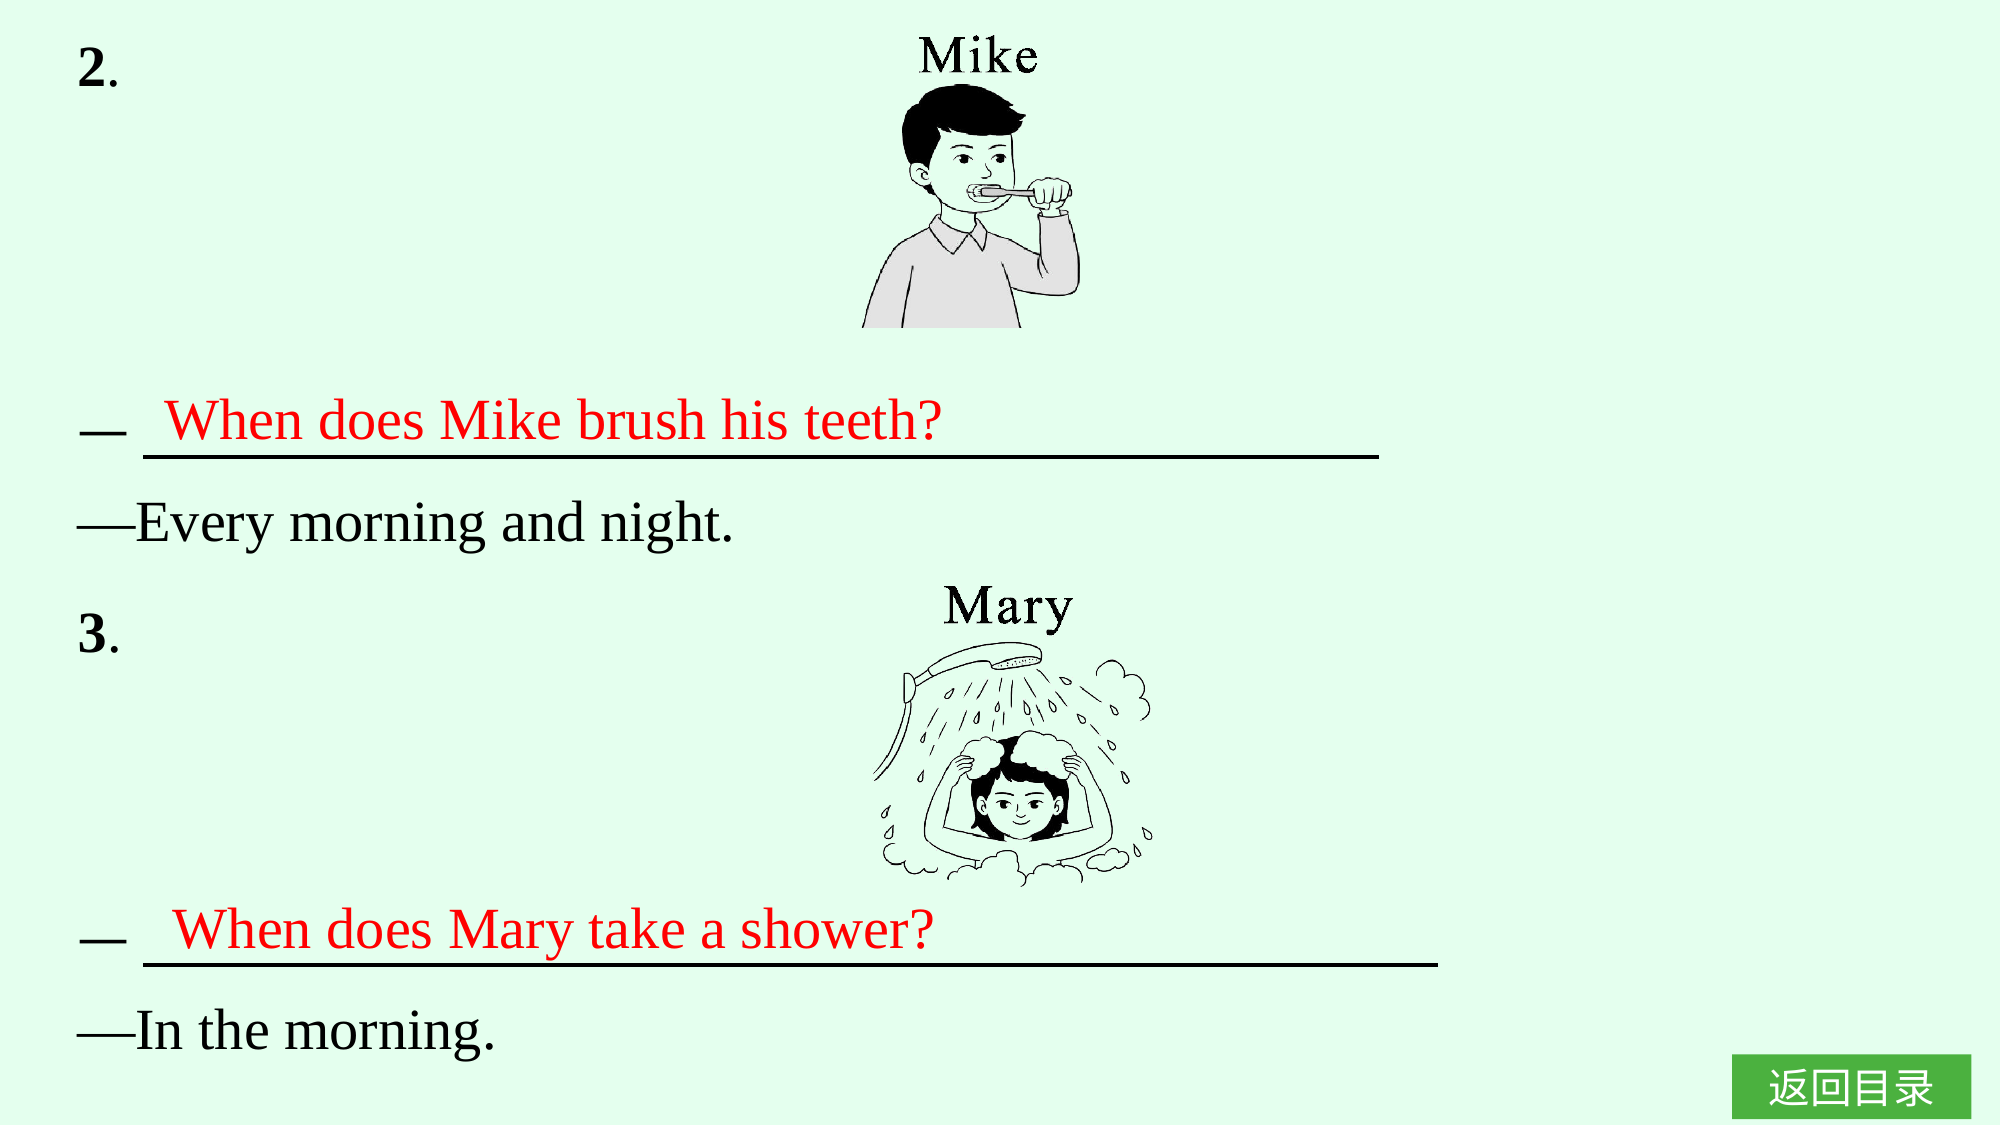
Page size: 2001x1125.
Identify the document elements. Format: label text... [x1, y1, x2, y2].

text_box When does Mary take a shower? [158, 868, 950, 968]
text_box 2. — —Every morning and night. [62, 0, 1938, 561]
picture [855, 585, 1162, 898]
text_box — —In the morning. [62, 871, 1938, 1069]
text_box 3. [63, 565, 151, 672]
text_box When does Mike brush his teeth? [149, 360, 959, 459]
picture [855, 31, 1098, 329]
